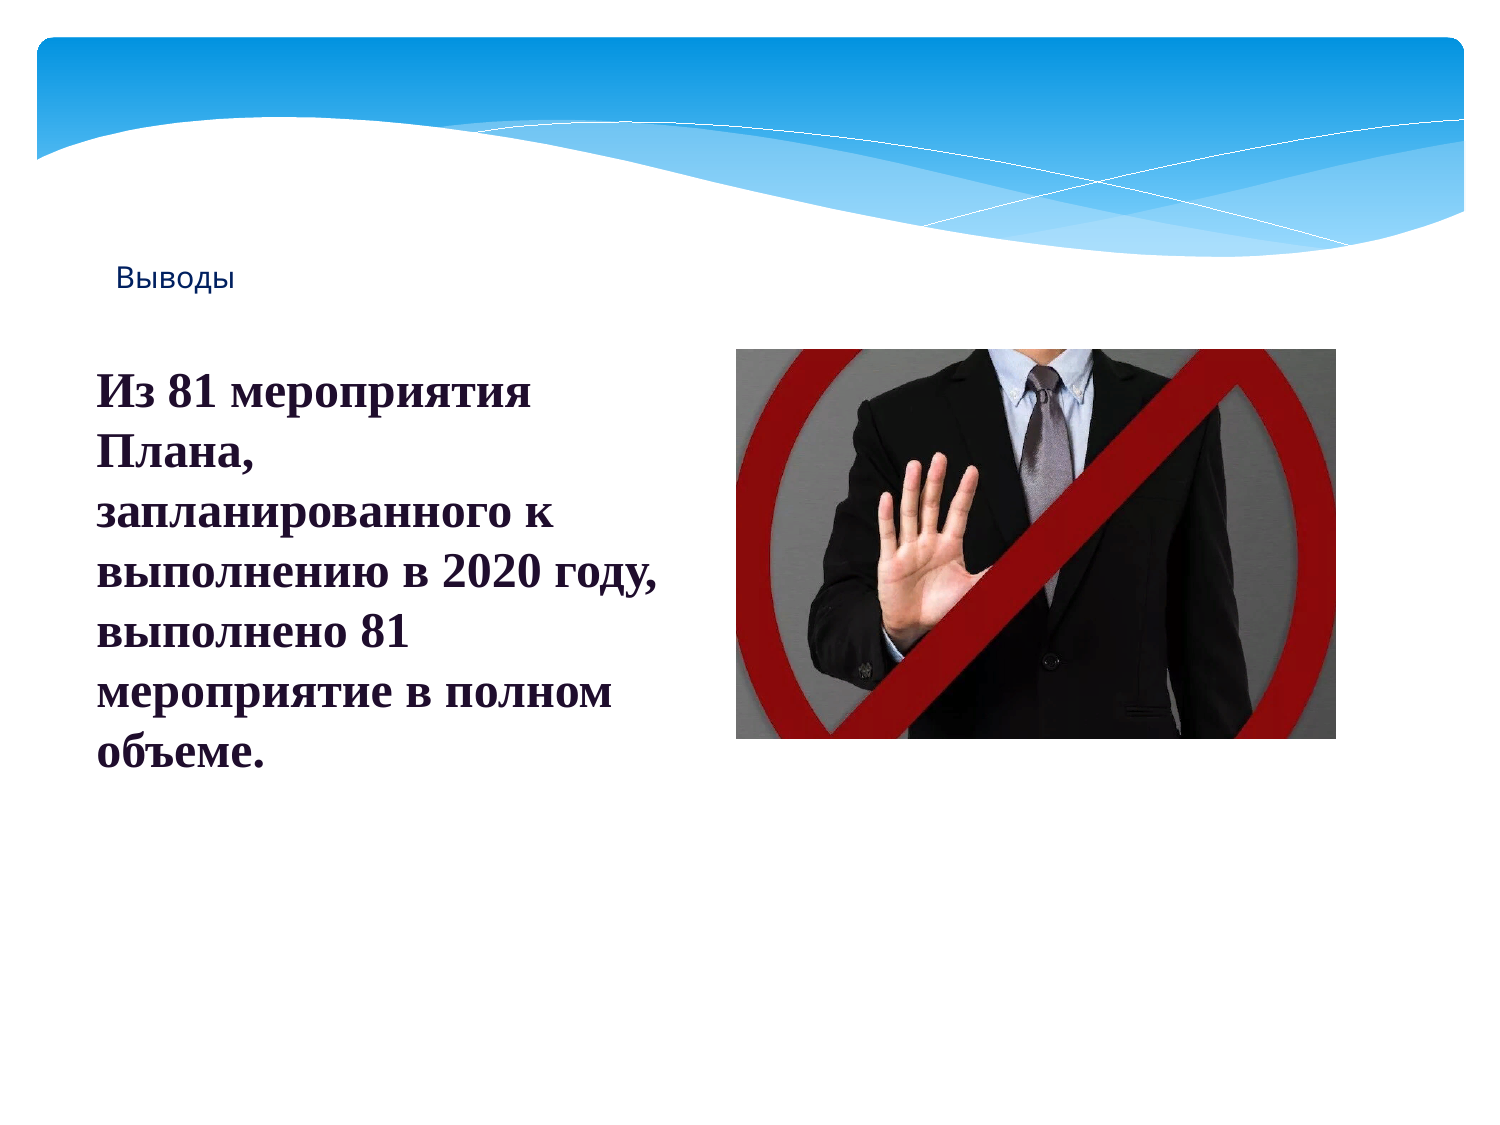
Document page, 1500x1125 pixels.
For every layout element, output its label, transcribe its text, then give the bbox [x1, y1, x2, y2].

list Из 81 мероприятия Плана, запланированного к выполнению в 2020 году, выполнено 81 мероприятие в полном объеме. [81, 349, 677, 787]
title Выводы [100, 196, 700, 303]
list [736, 349, 1337, 739]
